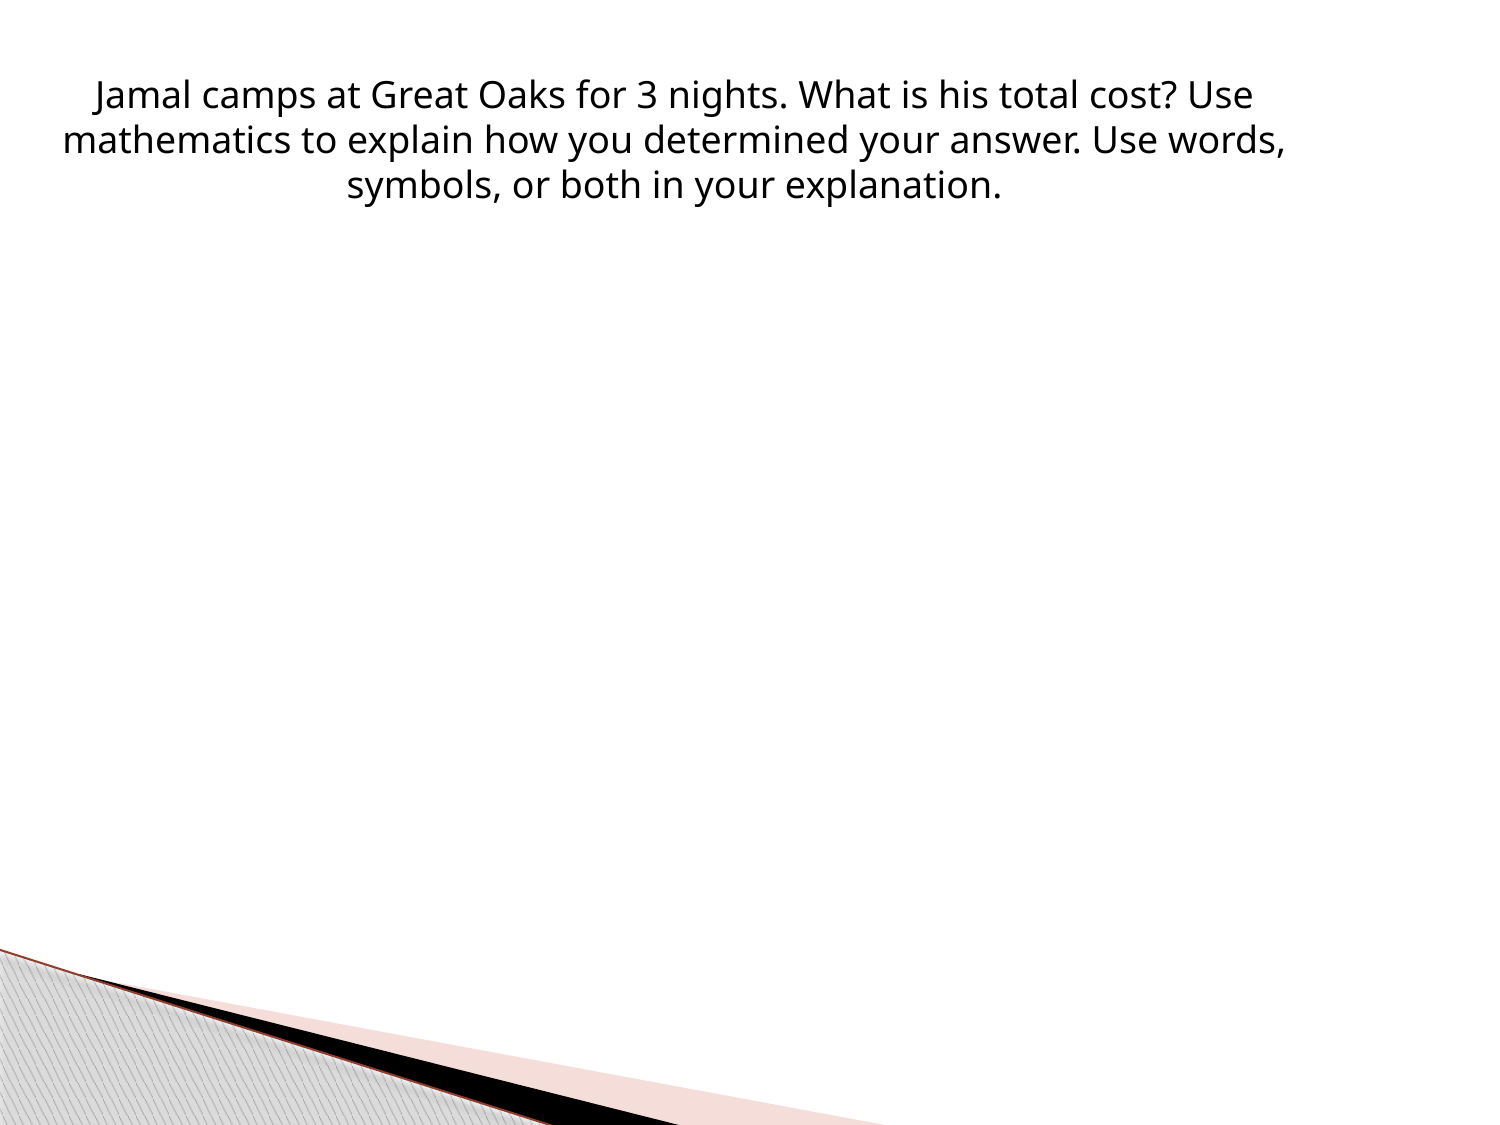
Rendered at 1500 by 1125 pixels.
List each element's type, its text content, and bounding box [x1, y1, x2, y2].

title Jamal camps at Great Oaks for 3 nights. What is his total cost? Use mathematics to explain how you determined your answer. Use words, symbols, or both in your explanation. [0, 45, 1350, 233]
